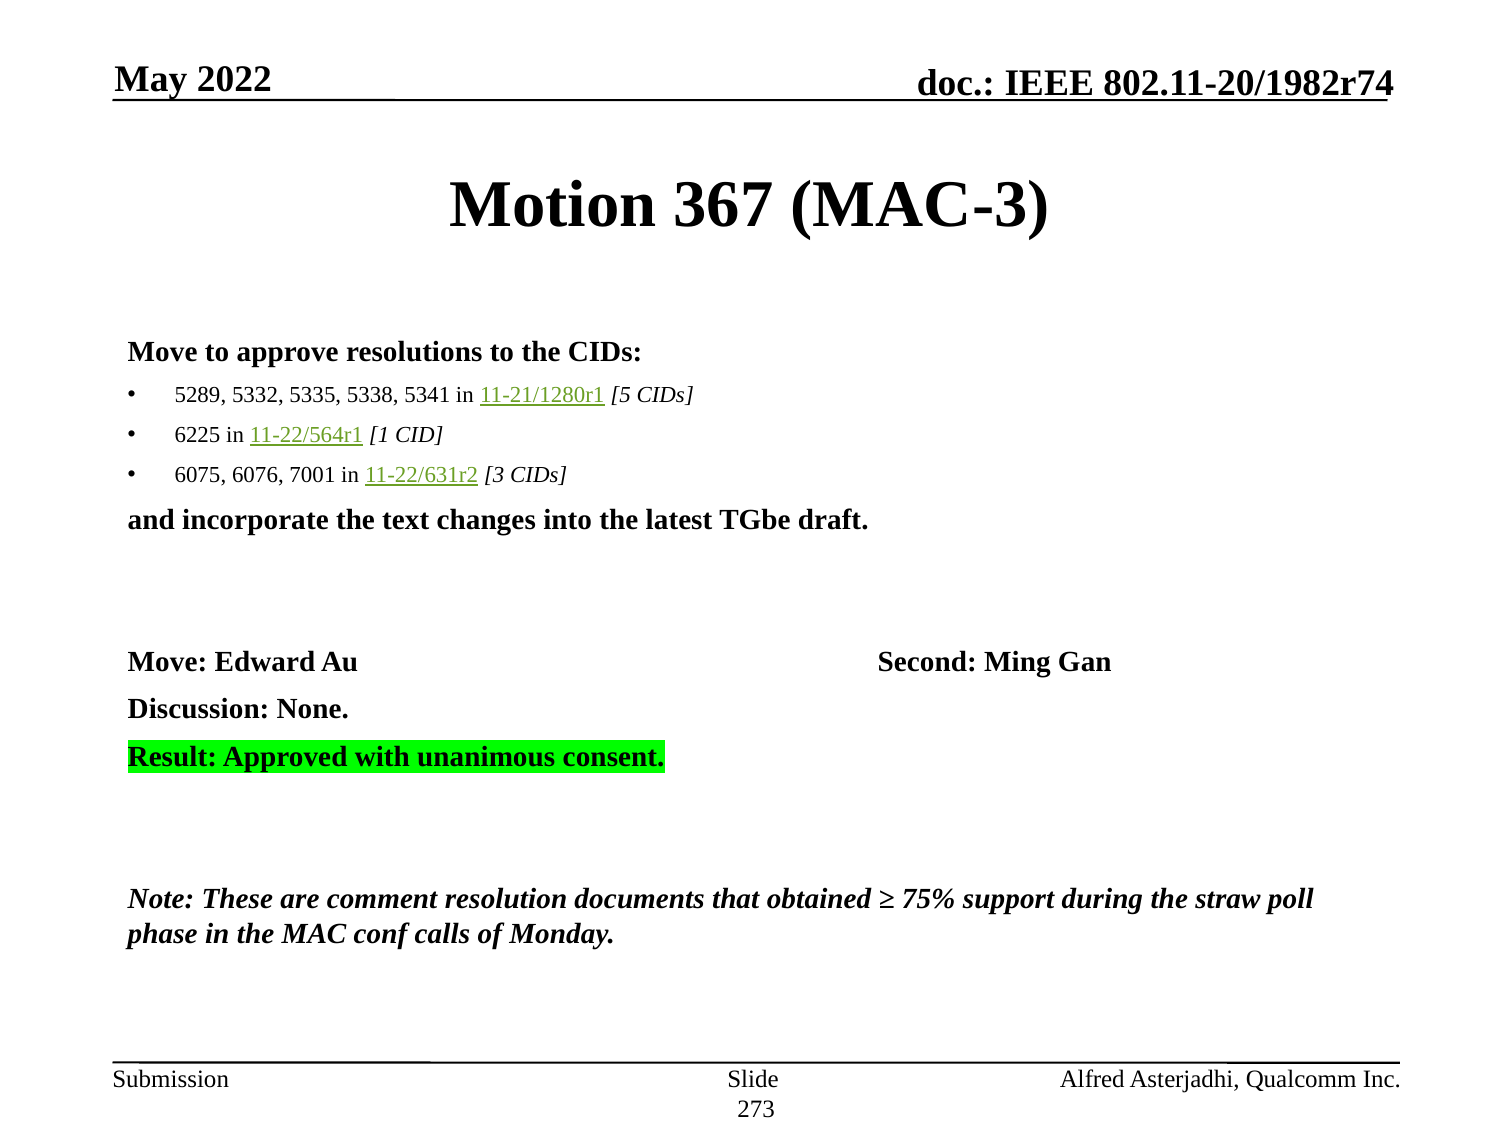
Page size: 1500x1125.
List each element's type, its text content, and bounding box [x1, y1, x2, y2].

footer Alfred Asterjadhi, Qualcomm Inc. [878, 1061, 1402, 1093]
slide_number Slide 273 [712, 1061, 800, 1123]
title Motion 367 (MAC-3) [112, 112, 1388, 288]
list Move to approve resolutions to the CIDs: 5289, 5332, 5335, 5338, 5341 in 11-21/1280r1 [5 CIDs] 6225 in 11-22/564r1 [1 CID] 6075, 6076, 7001 in 11-22/631r2 [3 CIDs] and incorporate the text changes into the latest TGbe draft. Move: Edward Au Second: Ming Gan Discussion: None. Result: Approved with unanimous consent. Note: These are comment resolution documents that obtained ≥ 75% support during the straw poll phase in the MAC conf calls of Monday. [112, 324, 1388, 1063]
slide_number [114, 54, 423, 100]
